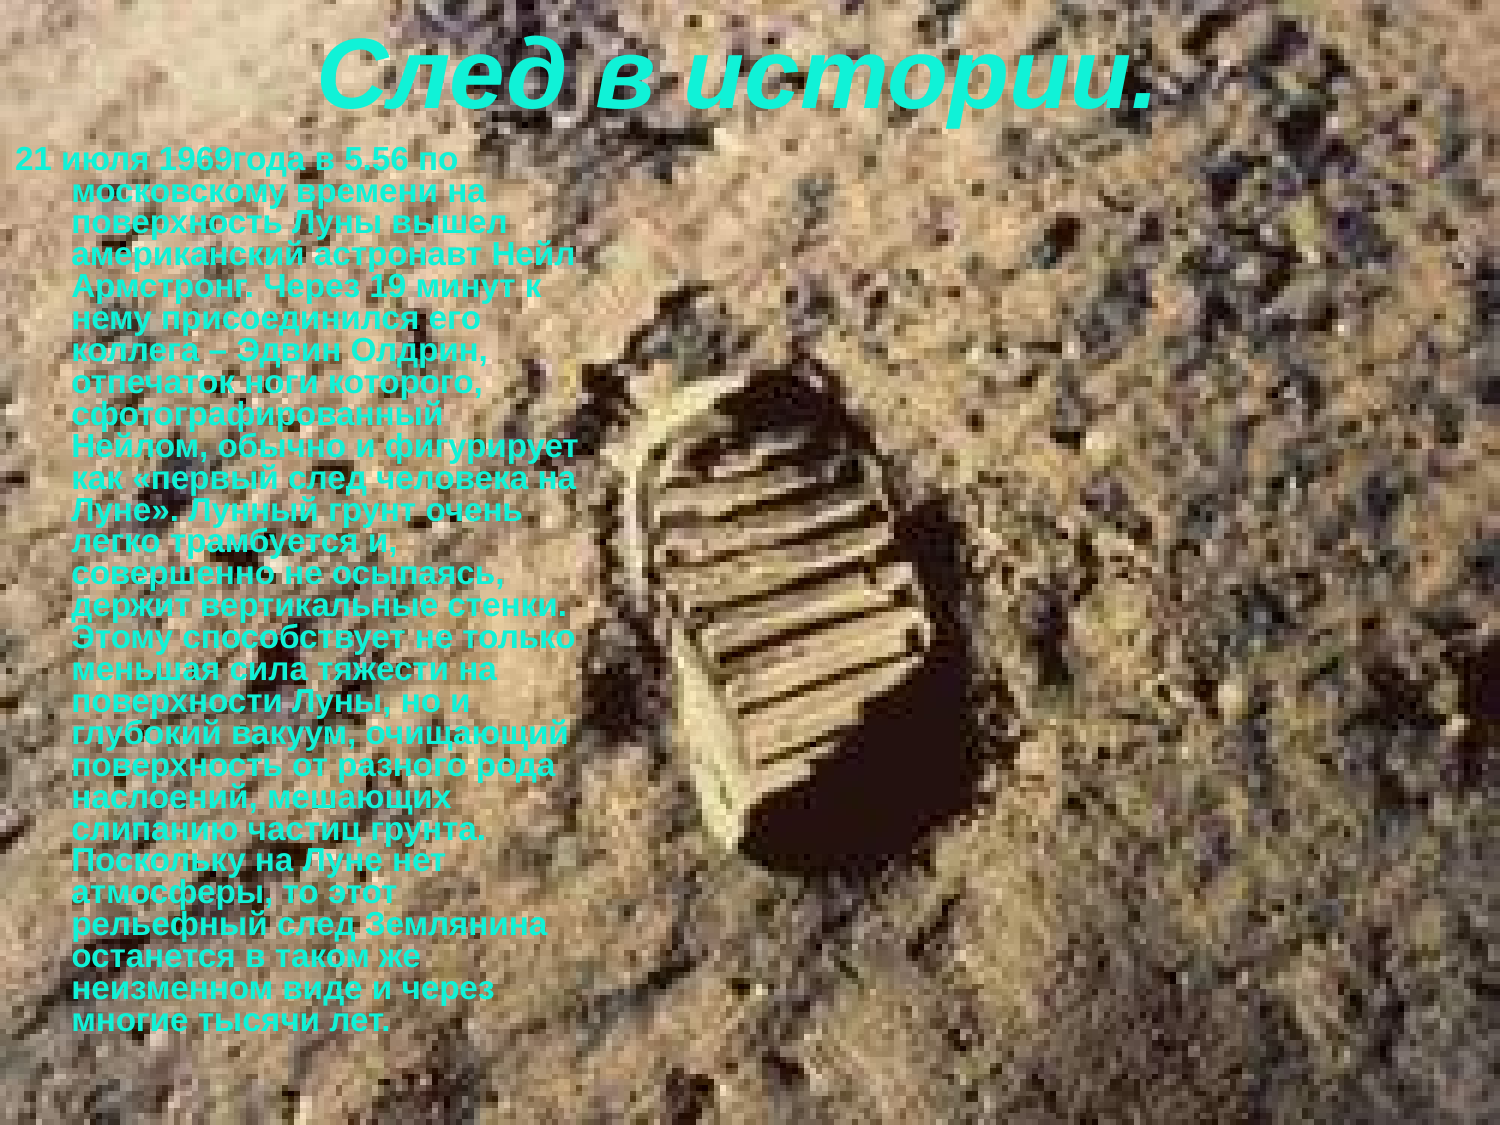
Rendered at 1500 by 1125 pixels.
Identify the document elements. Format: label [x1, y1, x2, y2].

list [0, 0, 1500, 1125]
